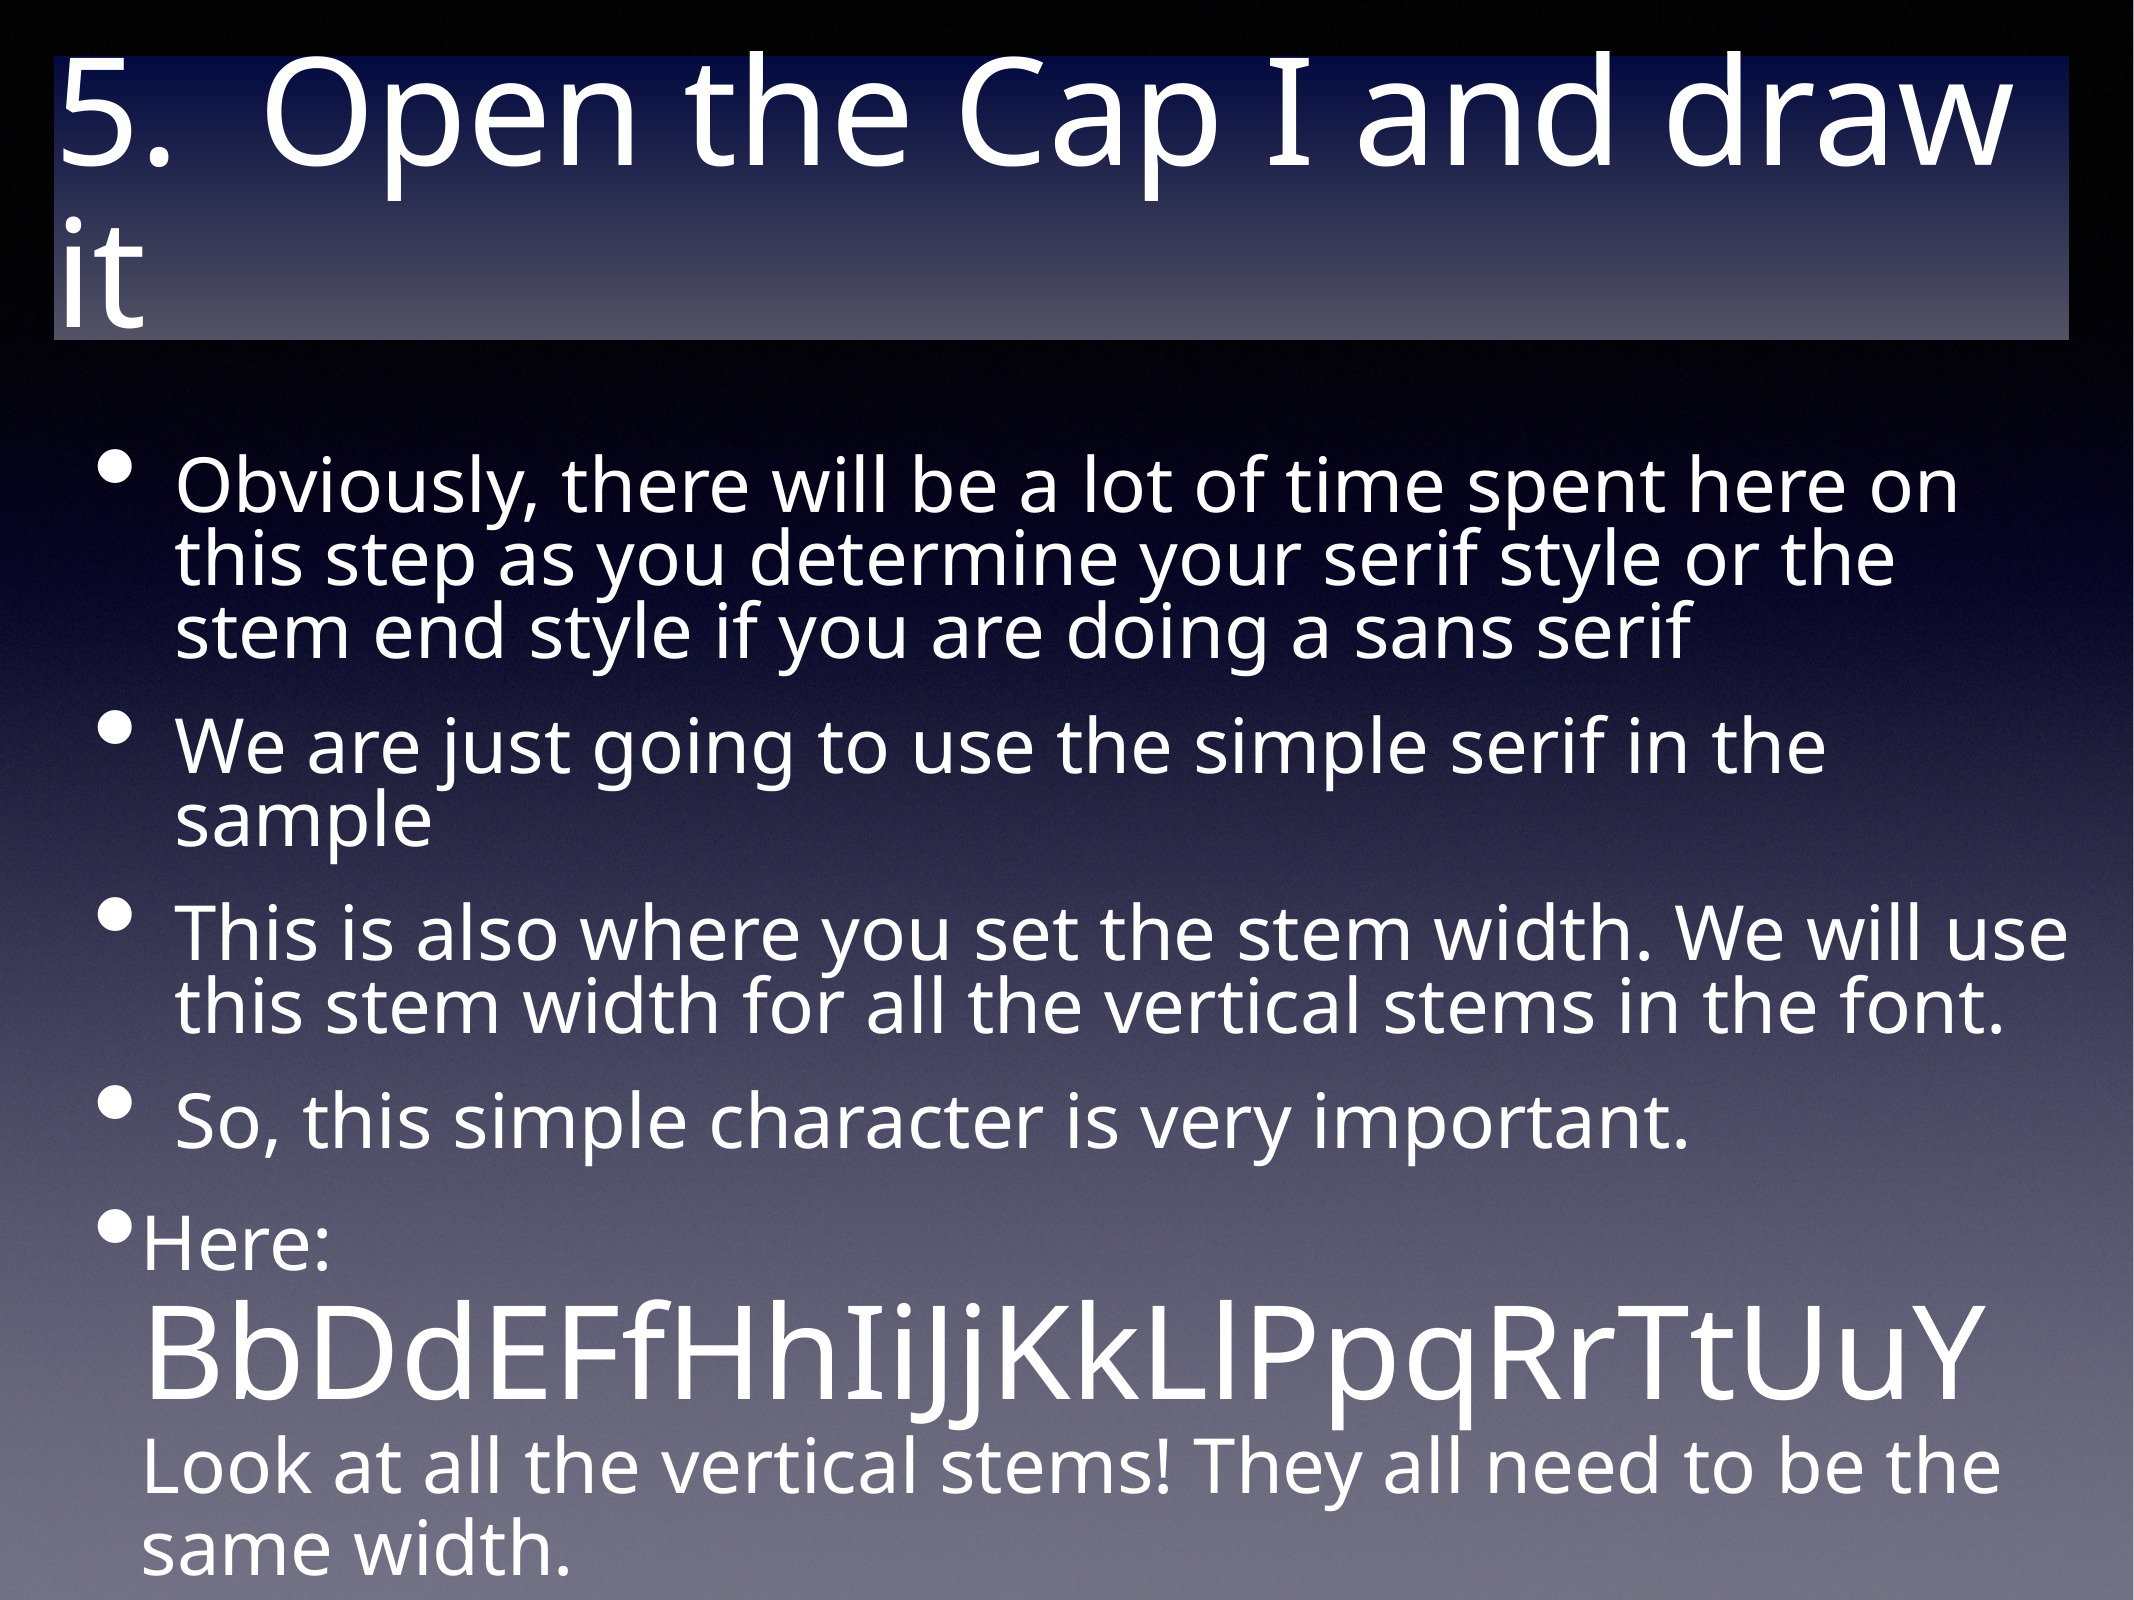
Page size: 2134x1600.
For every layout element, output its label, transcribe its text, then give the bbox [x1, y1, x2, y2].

list Obviously, there will be a lot of time spent here on this step as you determine your serif style or the stem end style if you are doing a sans serif We are just going to use the simple serif in the sample This is also where you set the stem width. We will use this stem width for all the vertical stems in the font. So, this simple character is very important. Here: BbDdEFfHhIiJjKkLlPpqRrTtUuY Look at all the vertical stems! They all need to be the same width. [47, 453, 2076, 1393]
picture [0, 0, 2134, 1600]
title 5. Open the Cap I and draw it [53, 55, 2070, 341]
